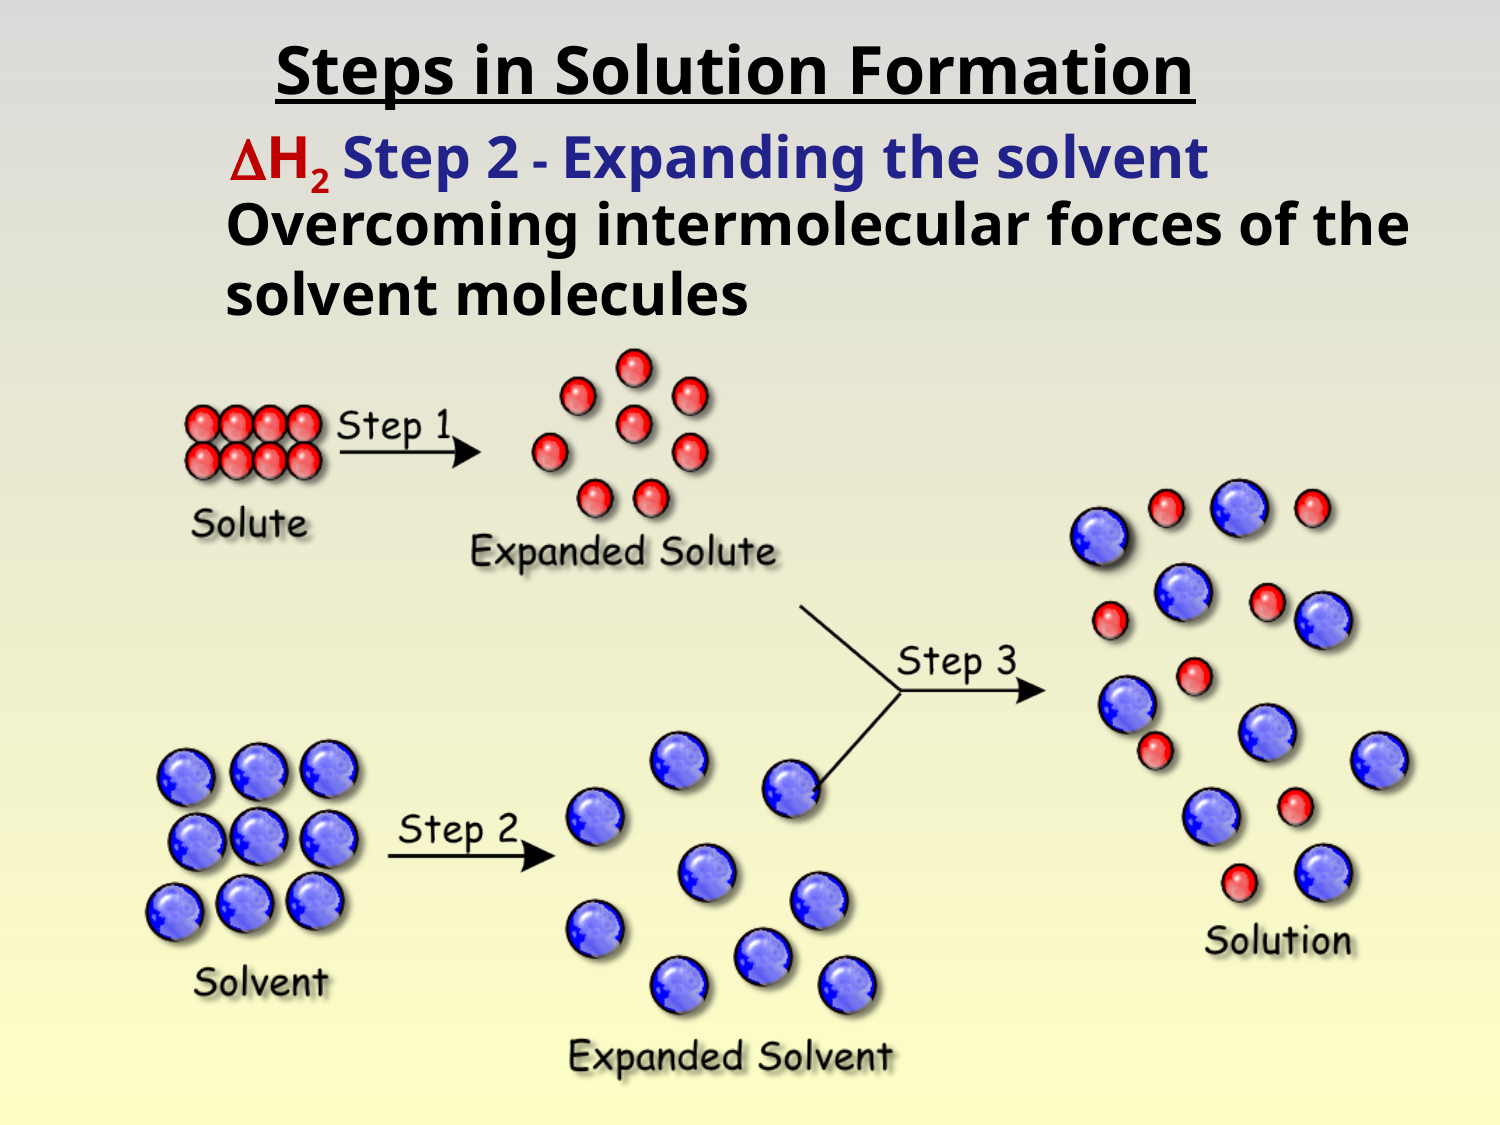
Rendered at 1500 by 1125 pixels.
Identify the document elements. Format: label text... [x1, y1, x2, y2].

text_box Overcoming intermolecular forces of the solvent molecules [210, 179, 1478, 335]
text_box H2 Step 2 - Expanding the solvent [215, 113, 1363, 179]
title Steps in Solution Formation [112, 0, 1360, 136]
picture [131, 339, 1425, 1091]
